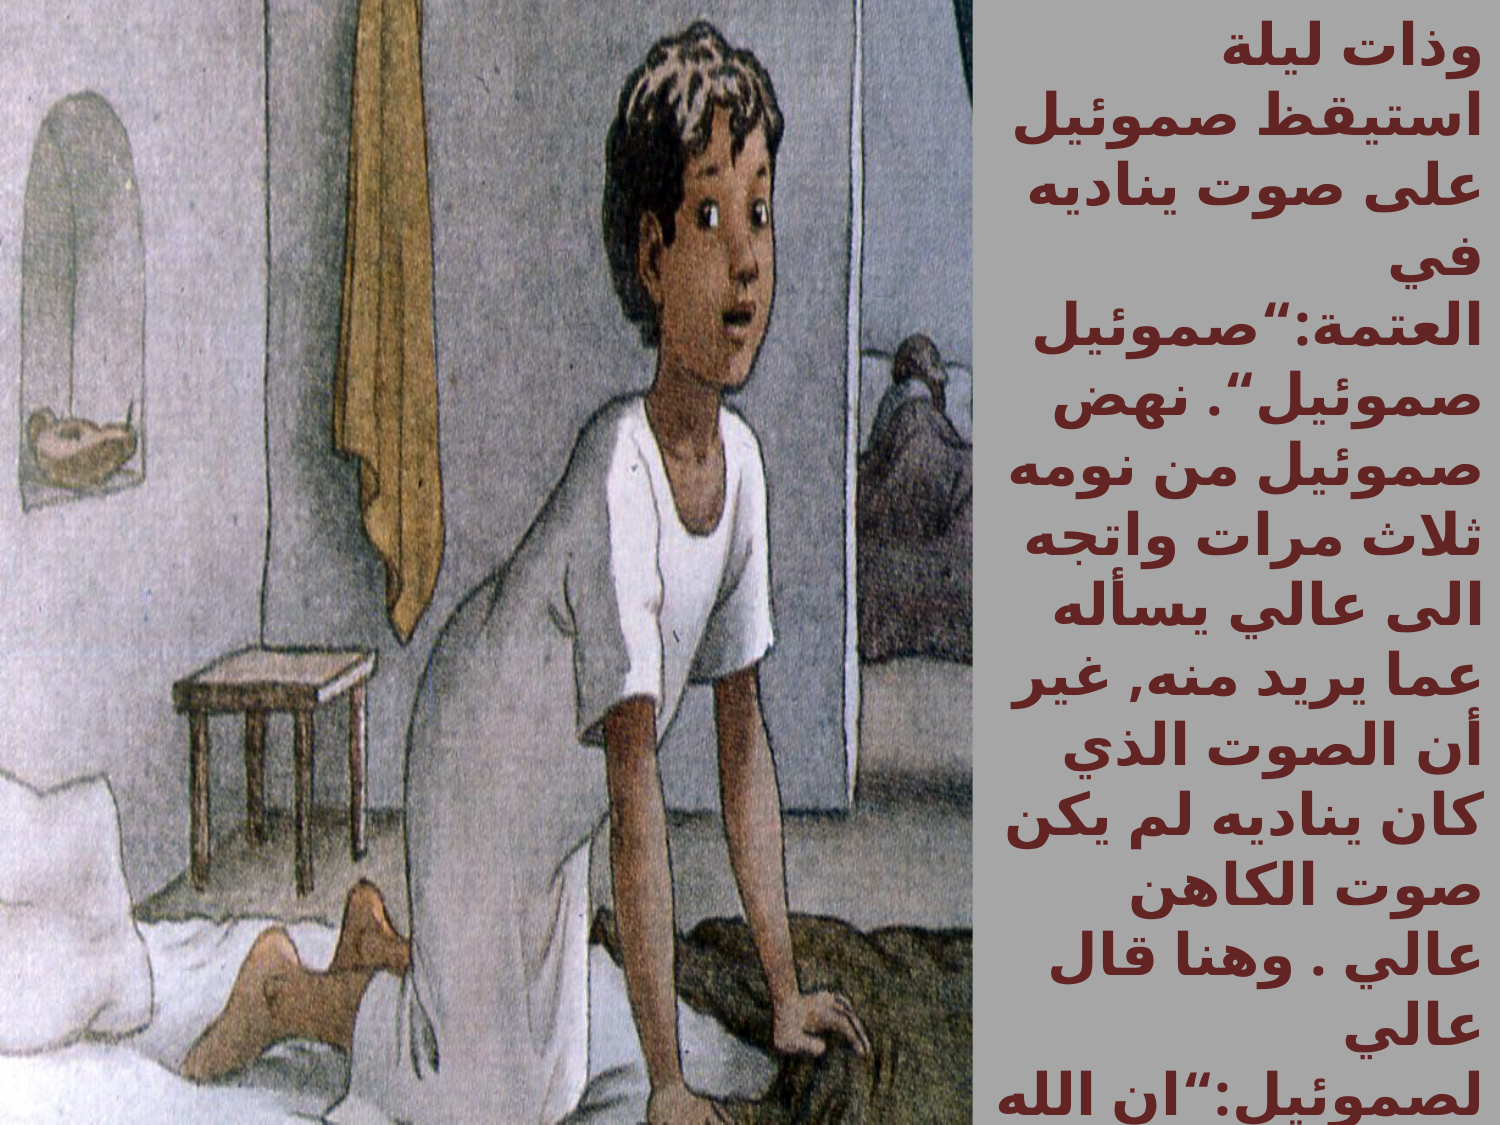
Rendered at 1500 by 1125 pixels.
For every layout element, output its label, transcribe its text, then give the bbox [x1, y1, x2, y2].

text_box وذات ليلة استيقظ صموئيل على صوت يناديه في العتمة:“صموئيل صموئيل“. نهض صموئيل من نومه ثلاث مرات واتجه الى عالي يسأله عما يريد منه, غير أن الصوت الذي كان يناديه لم يكن صوت الكاهن عالي . وهنا قال عالي لصموئيل:“ان الله هو الذي يكلمك , فاستمع اليه“.وحين سمع الصبي الصوت يناديه مرة أخرى صرخ قائلا:“ تكلم يا رب ان عبدك يسمع“. [974, 0, 1500, 1125]
picture [0, 0, 973, 1125]
